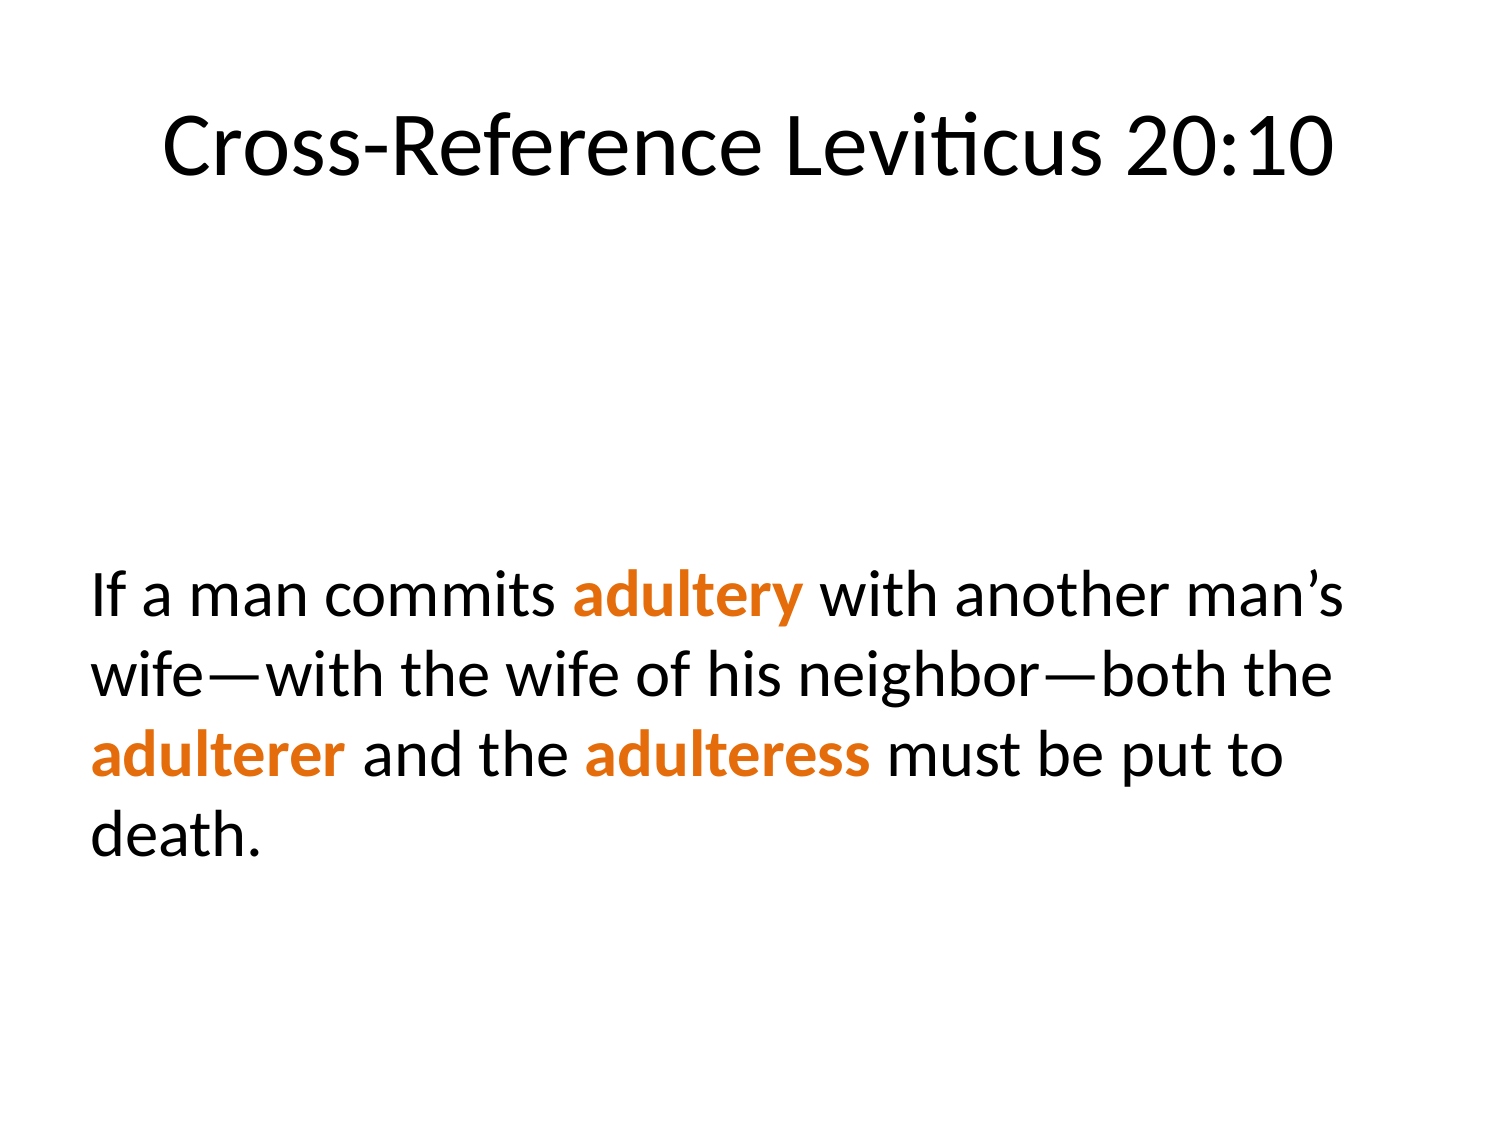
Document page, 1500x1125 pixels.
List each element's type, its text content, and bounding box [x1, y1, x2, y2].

list If a man commits adultery with another man’s wife—with the wife of his neighbor—both the adulterer and the adulteress must be put to death. [75, 262, 1425, 1005]
title Cross-Reference Leviticus 20:10 [75, 45, 1425, 233]
